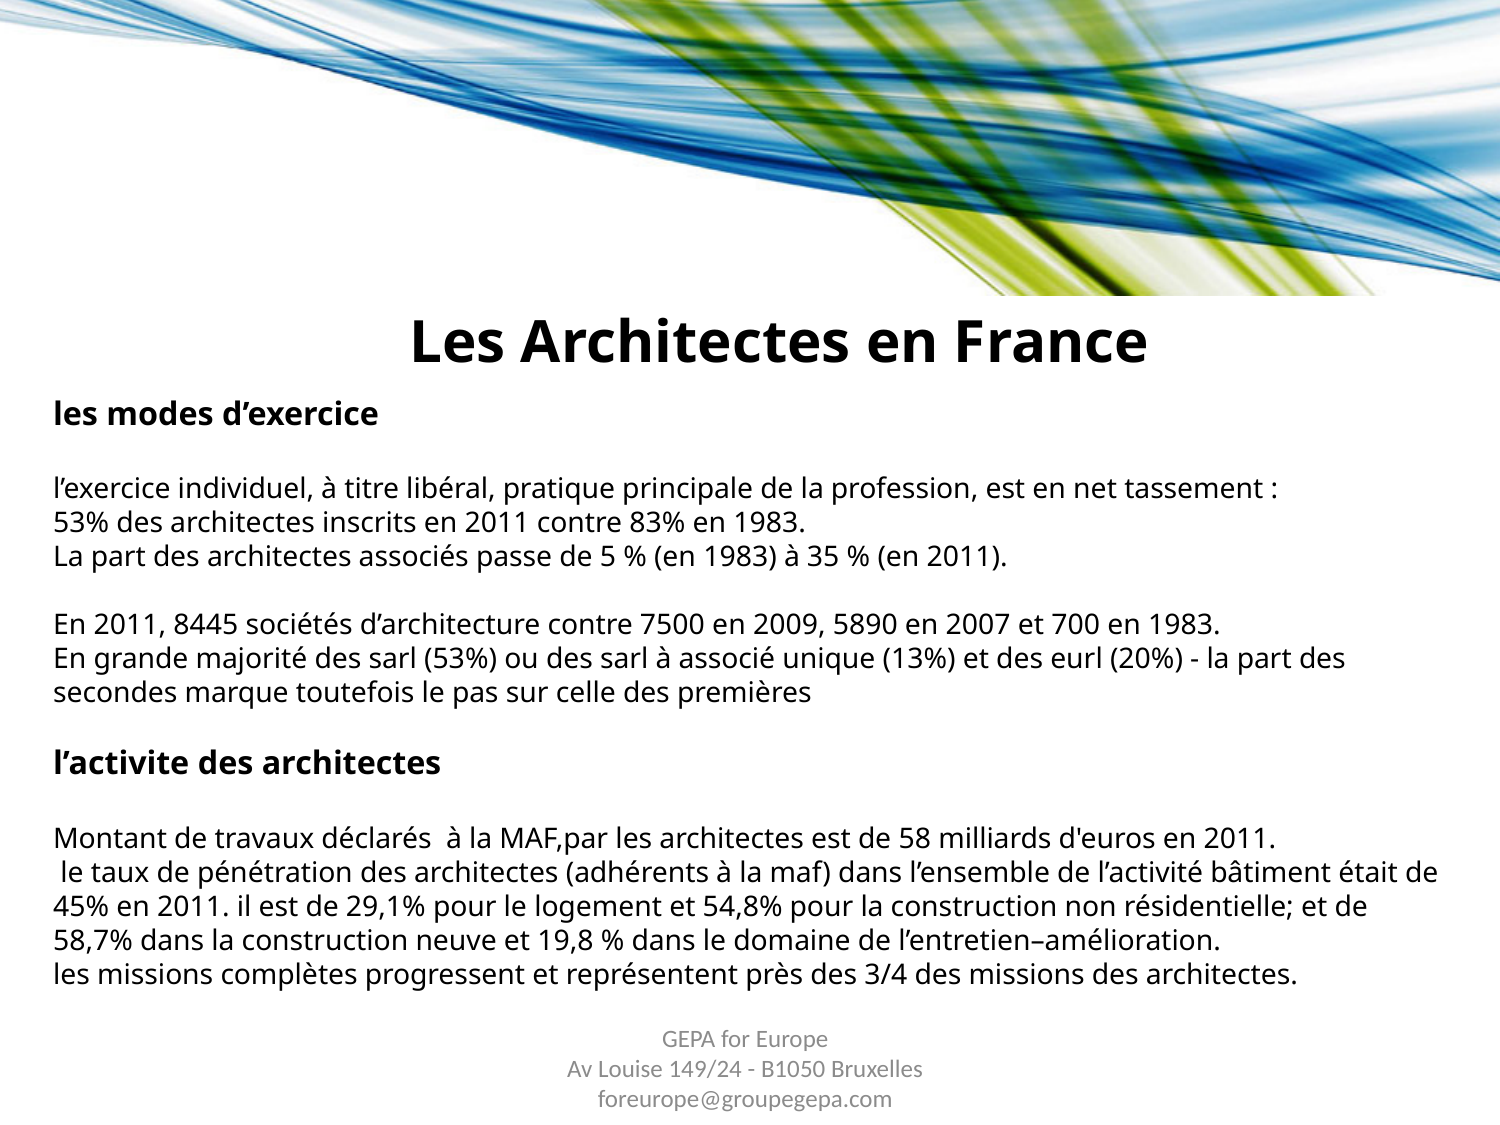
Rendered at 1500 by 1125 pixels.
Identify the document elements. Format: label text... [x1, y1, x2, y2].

picture [0, 0, 1500, 296]
title les modes d’exercice l’exercice individuel, à titre libéral, pratique principale de la profession, est en net tassement : 53% des architectes inscrits en 2011 contre 83% en 1983. La part des architectes associés passe de 5 % (en 1983) à 35 % (en 2011). En 2011, 8445 sociétés d’architecture contre 7500 en 2009, 5890 en 2007 et 700 en 1983. En grande majorité des sarl (53%) ou des sarl à associé unique (13%) et des eurl (20%) - la part des secondes marque toutefois le pas sur celle des premières l’activite des architectes Montant de travaux déclarés à la MAF,par les architectes est de 58 milliards d'euros en 2011. le taux de pénétration des architectes (adhérents à la maf) dans l’ensemble de l’activité bâtiment était de 45% en 2011. il est de 29,1% pour le logement et 54,8% pour la construction non résidentielle; et de 58,7% dans la construction neuve et 19,8 % dans le domaine de l’entretien–amélioration. les missions complètes progressent et représentent près des 3/4 des missions des architectes. [38, 385, 1456, 1006]
footer GEPA for Europe Av Louise 149/24 - B1050 Bruxelles foreurope@groupegepa.com [509, 1011, 982, 1124]
list Les Architectes en France [159, 304, 1400, 384]
